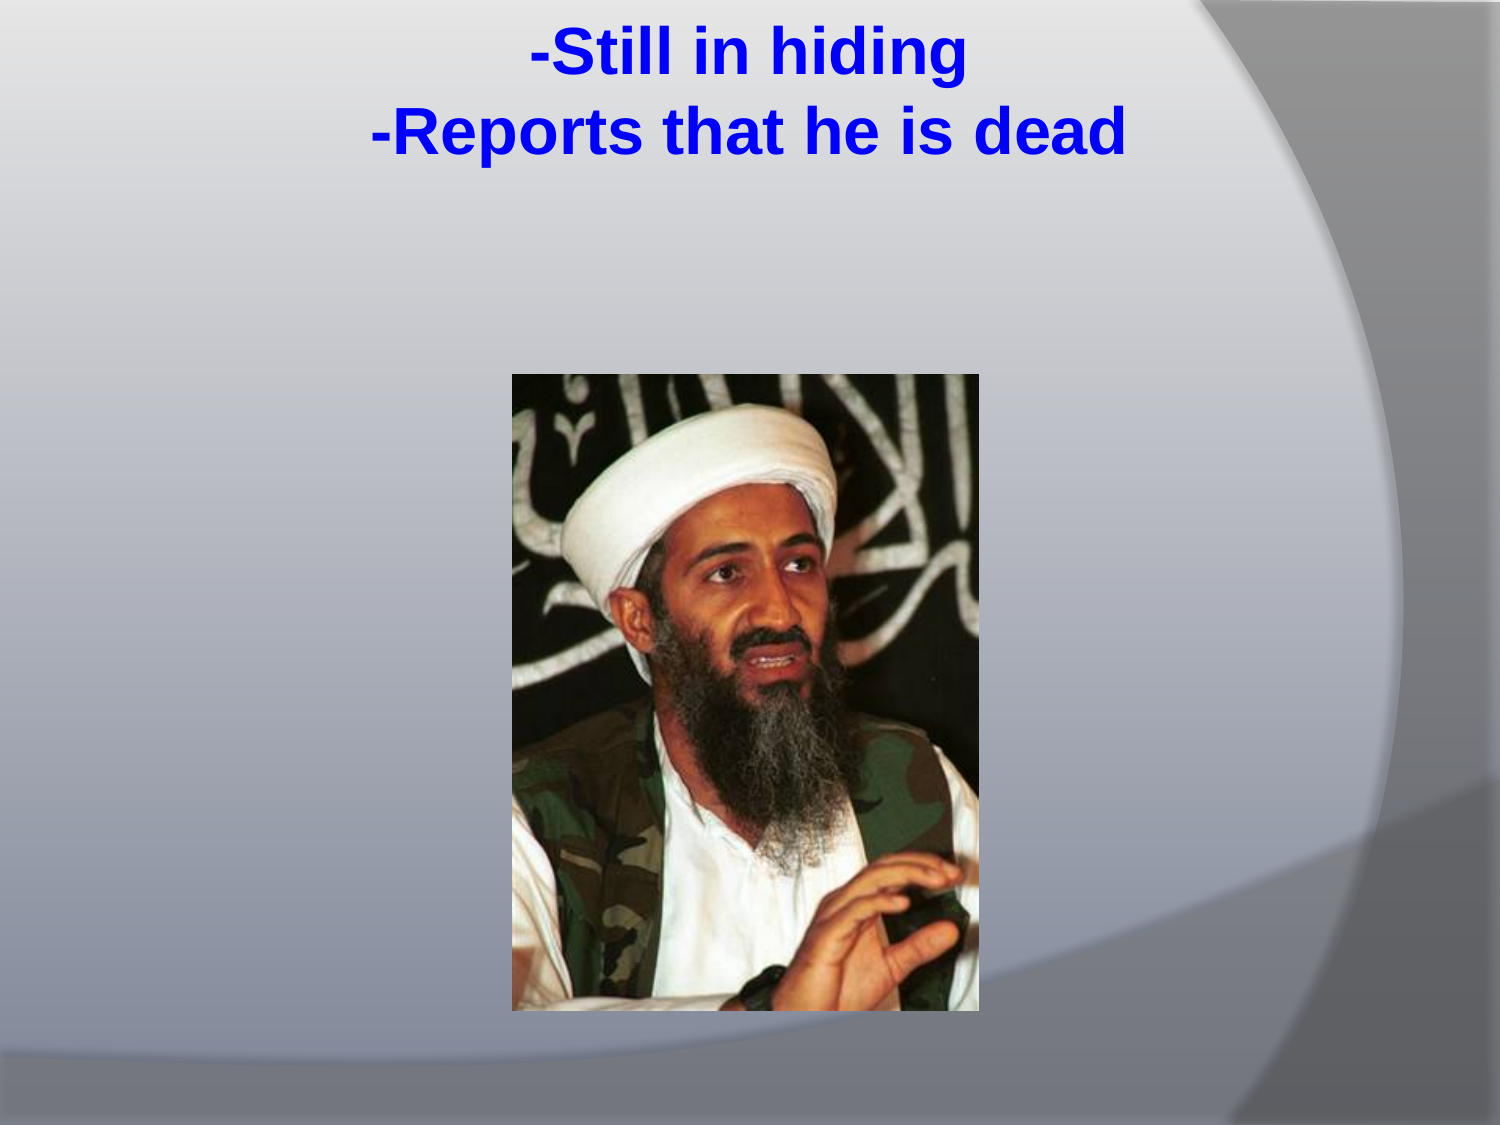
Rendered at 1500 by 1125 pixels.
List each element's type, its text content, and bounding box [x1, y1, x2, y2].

text_box -Still in hiding -Reports that he is dead [0, 0, 1500, 175]
picture [512, 374, 979, 1012]
